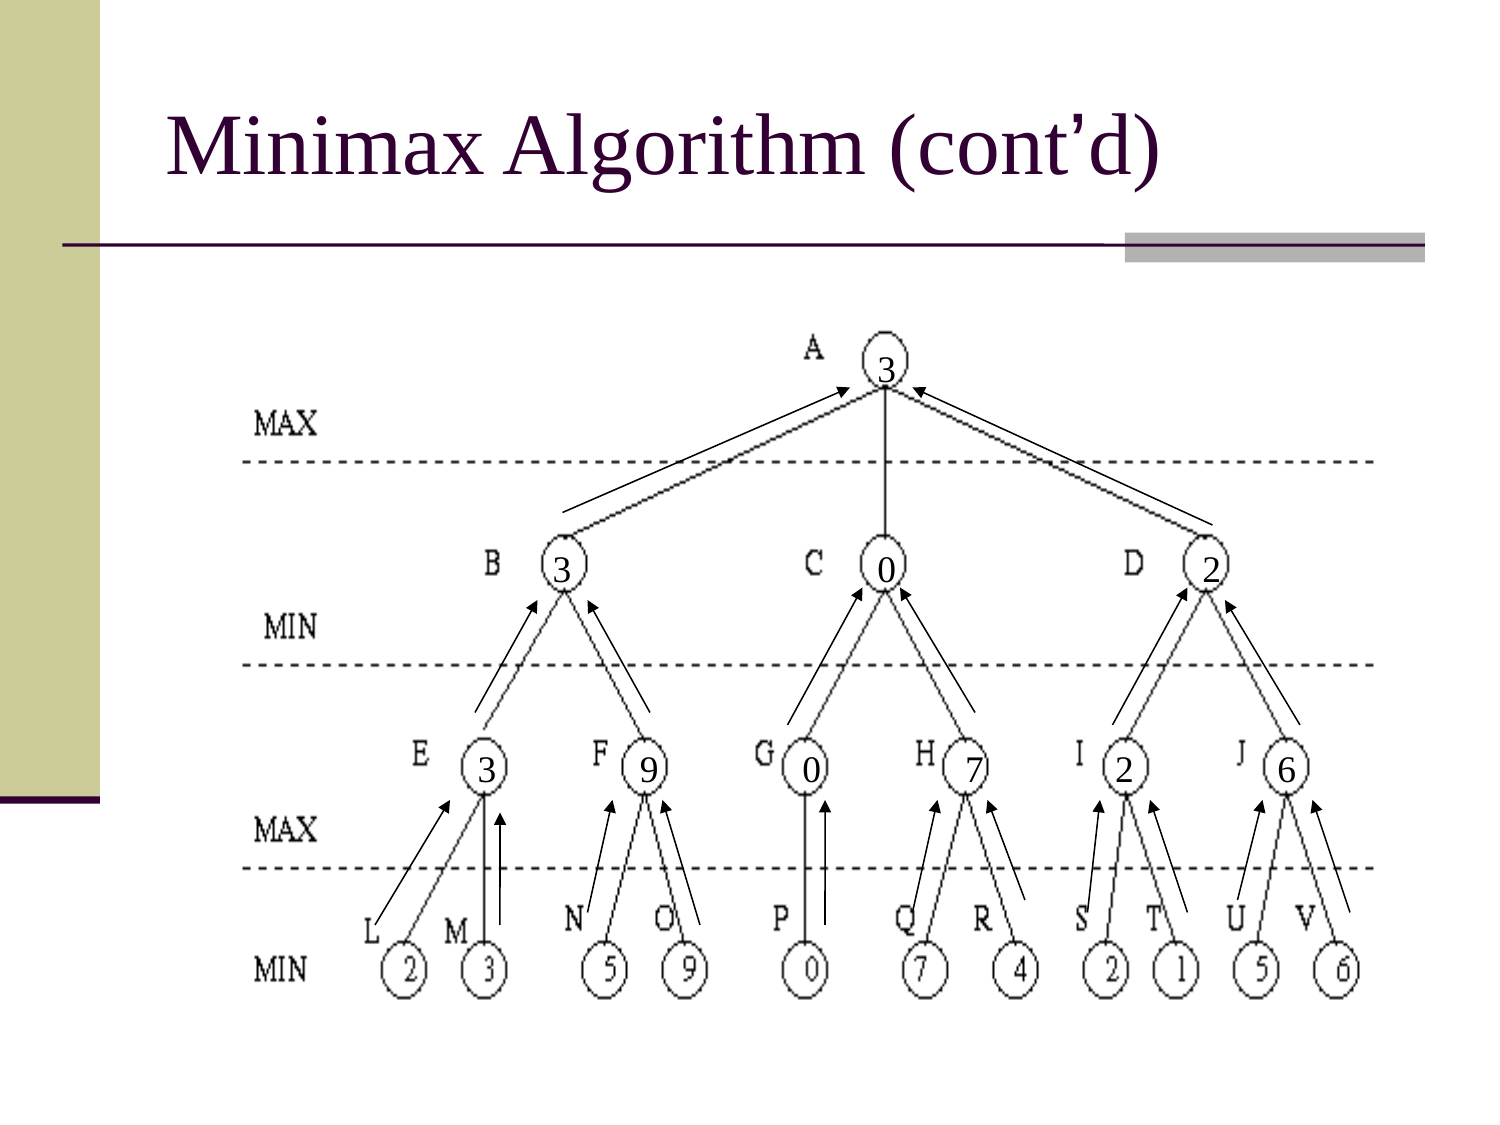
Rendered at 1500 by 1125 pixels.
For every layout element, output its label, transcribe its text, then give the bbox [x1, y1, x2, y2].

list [224, 299, 1401, 1038]
title Minimax Algorithm (cont’d) [149, 45, 1426, 234]
